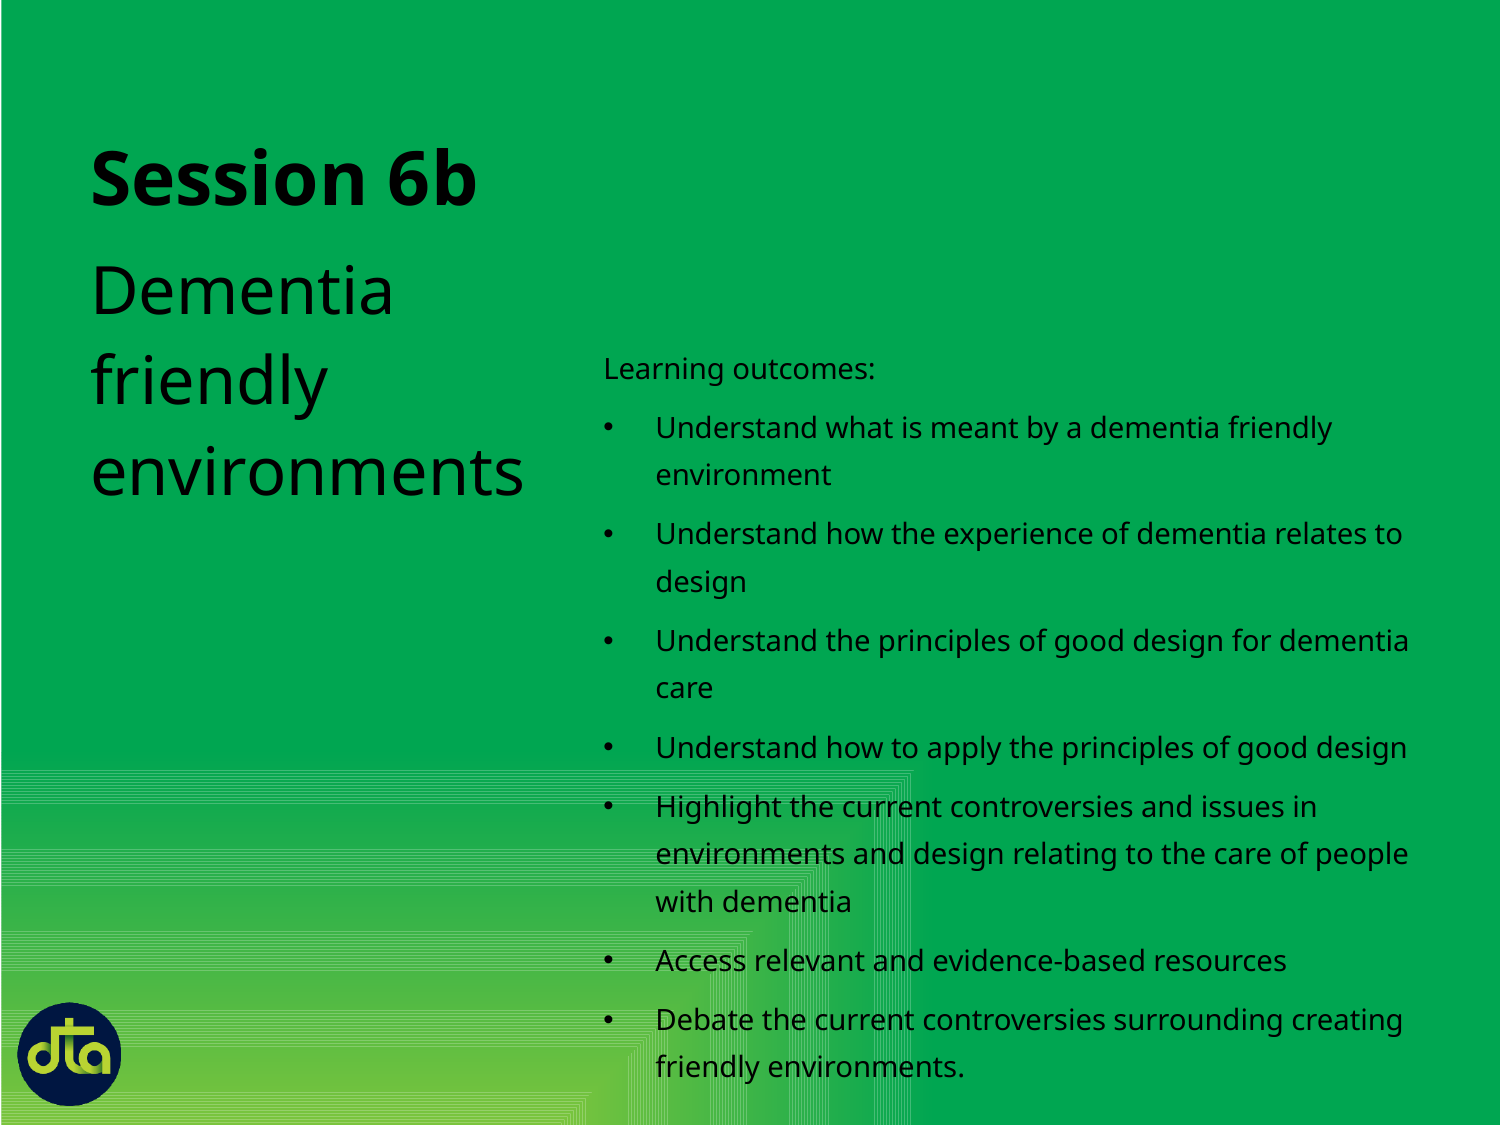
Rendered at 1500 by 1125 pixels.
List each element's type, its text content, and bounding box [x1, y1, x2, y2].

text_box Session 6b [74, 44, 569, 236]
picture [17, 1002, 121, 1106]
text_box Learning outcomes: Understand what is meant by a dementia friendly environment Understand how the experience of dementia relates to design Understand the principles of good design for dementia care Understand how to apply the principles of good design Highlight the current controversies and issues in environments and design relating to the care of people with dementia Access relevant and evidence-based resources Debate the current controversies surrounding creating friendly environments. [588, 332, 1427, 1124]
text_box Dementia friendly environments [75, 235, 587, 1005]
